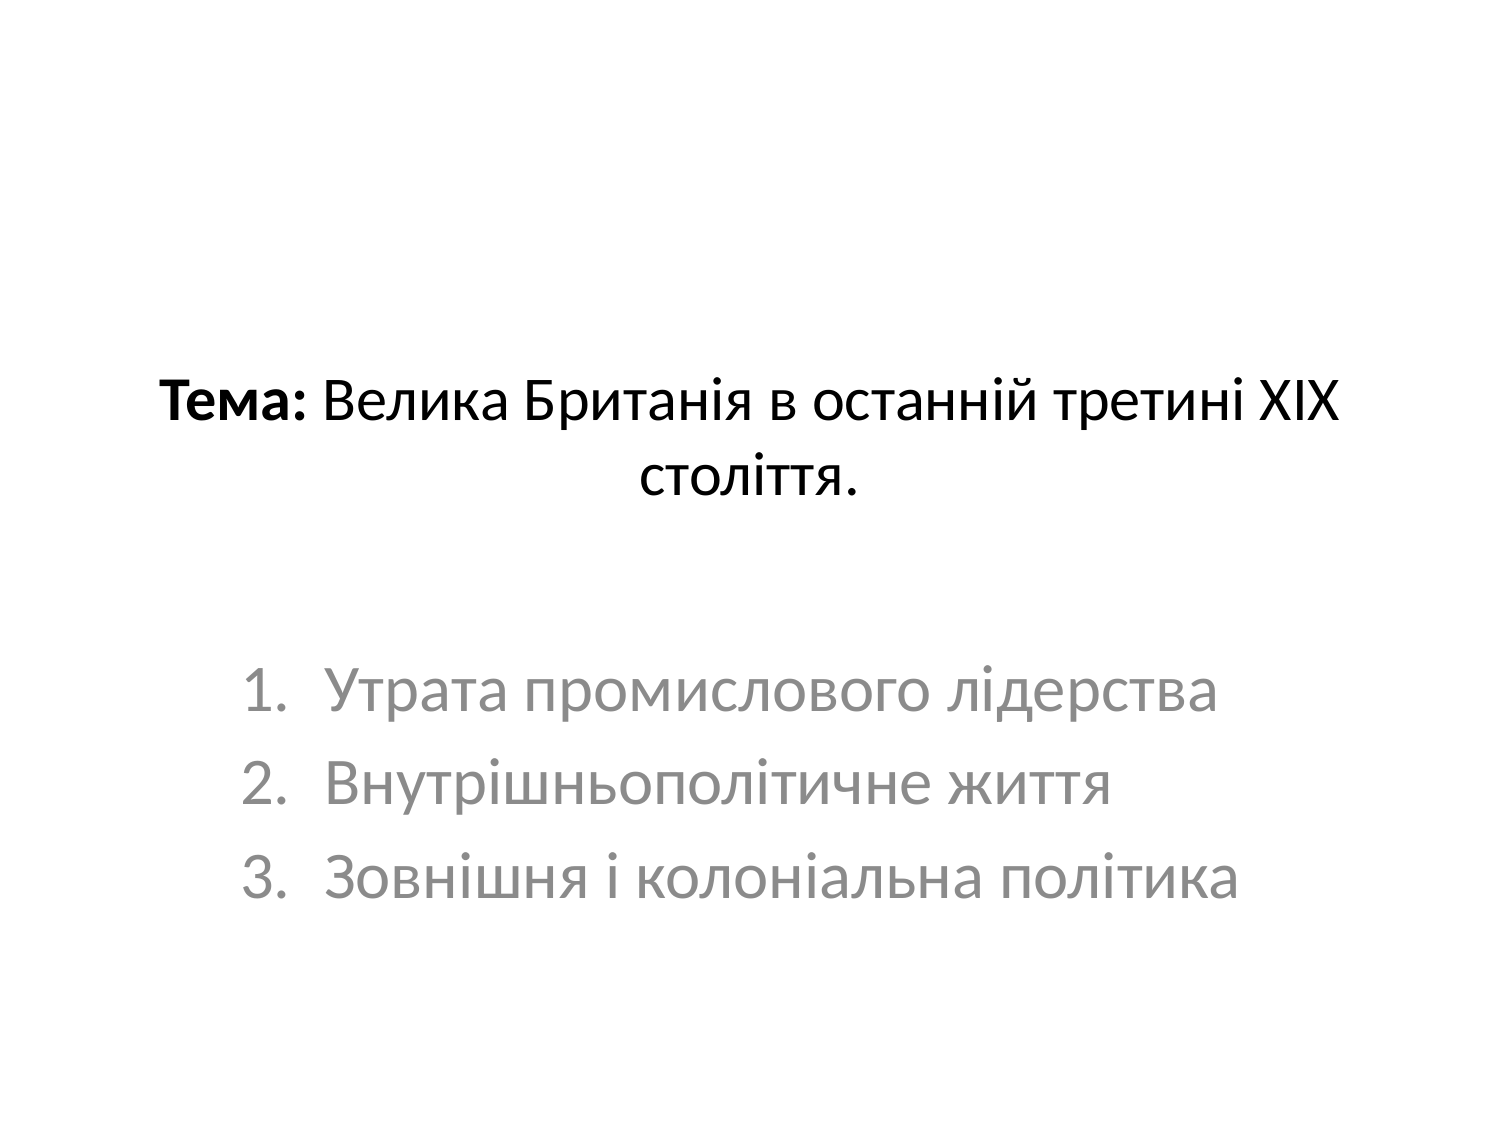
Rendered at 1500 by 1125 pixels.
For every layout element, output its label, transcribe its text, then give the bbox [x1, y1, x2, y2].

title Тема: Велика Британія в останній третині ХІХ століття. [112, 349, 1388, 591]
subtitle Утрата промислового лідерства Внутрішньополітичне життя Зовнішня і колоніальна політика [225, 637, 1275, 925]
